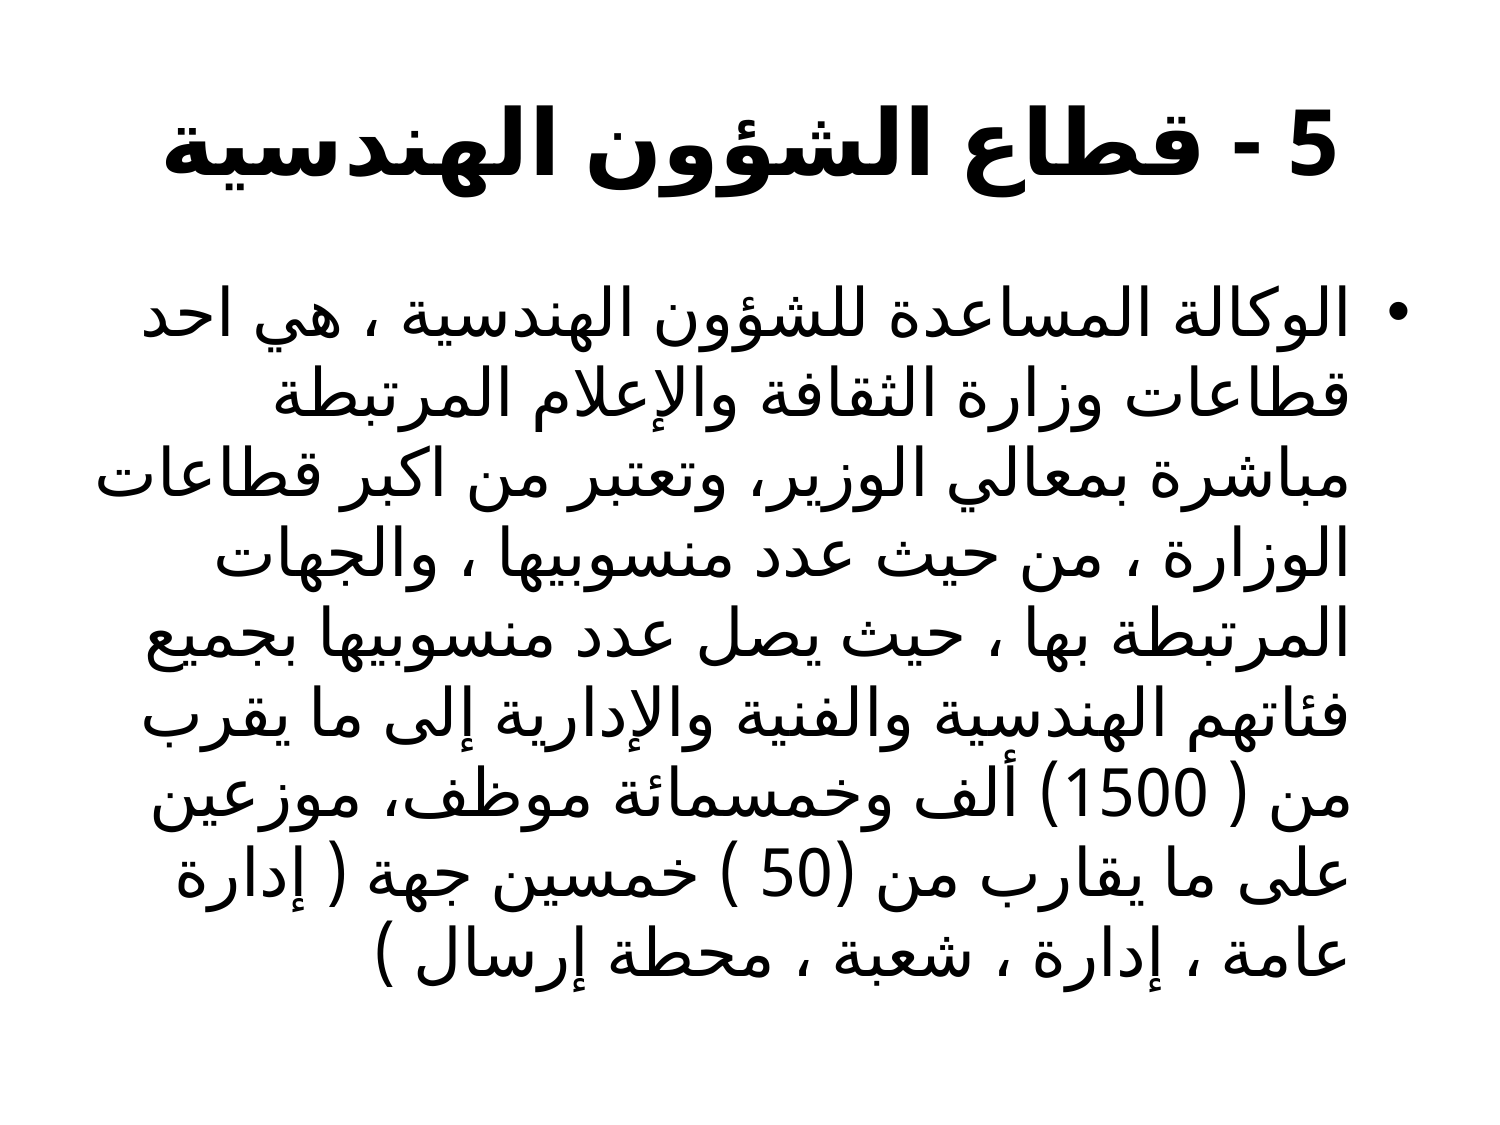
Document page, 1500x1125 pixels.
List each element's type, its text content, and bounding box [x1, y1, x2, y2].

list الوكالة المساعدة للشؤون الهندسية ، هي احد قطاعات وزارة الثقافة والإعلام المرتبطة مباشرة بمعالي الوزير، وتعتبر من اكبر قطاعات الوزارة ، من حيث عدد منسوبيها ، والجهات المرتبطة بها ، حيث يصل عدد منسوبيها بجميع فئاتهم الهندسية والفنية والإدارية إلى ما يقرب من ( 1500) ألف وخمسمائة موظف، موزعين على ما يقارب من (50 ) خمسين جهة ( إدارة عامة ، إدارة ، شعبة ، محطة إرسال ) [75, 262, 1425, 1005]
title 5 - قطاع الشؤون الهندسية [75, 45, 1425, 233]
